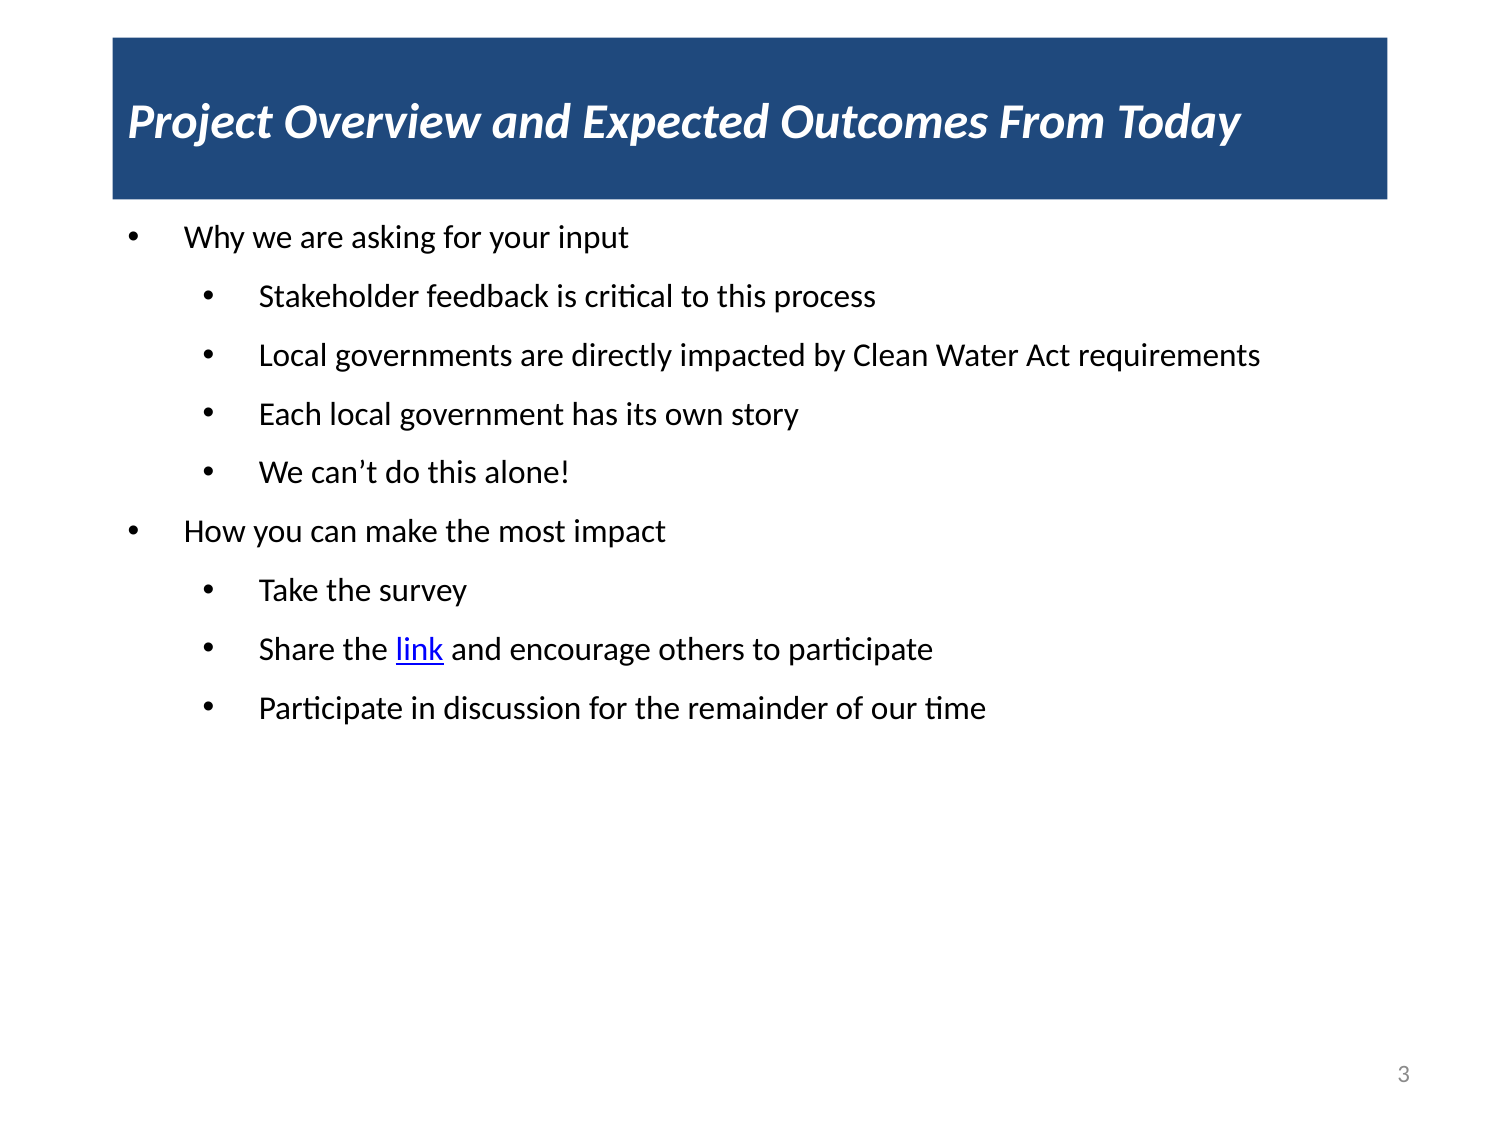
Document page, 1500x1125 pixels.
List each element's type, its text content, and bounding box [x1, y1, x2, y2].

subtitle Why we are asking for your input Stakeholder feedback is critical to this process Local governments are directly impacted by Clean Water Act requirements Each local government has its own story We can’t do this alone! How you can make the most impact Take the survey Share the link and encourage others to participate Participate in discussion for the remainder of our time [112, 212, 1450, 975]
title Project Overview and Expected Outcomes From Today [112, 37, 1388, 200]
slide_number 3 [1074, 1042, 1425, 1103]
